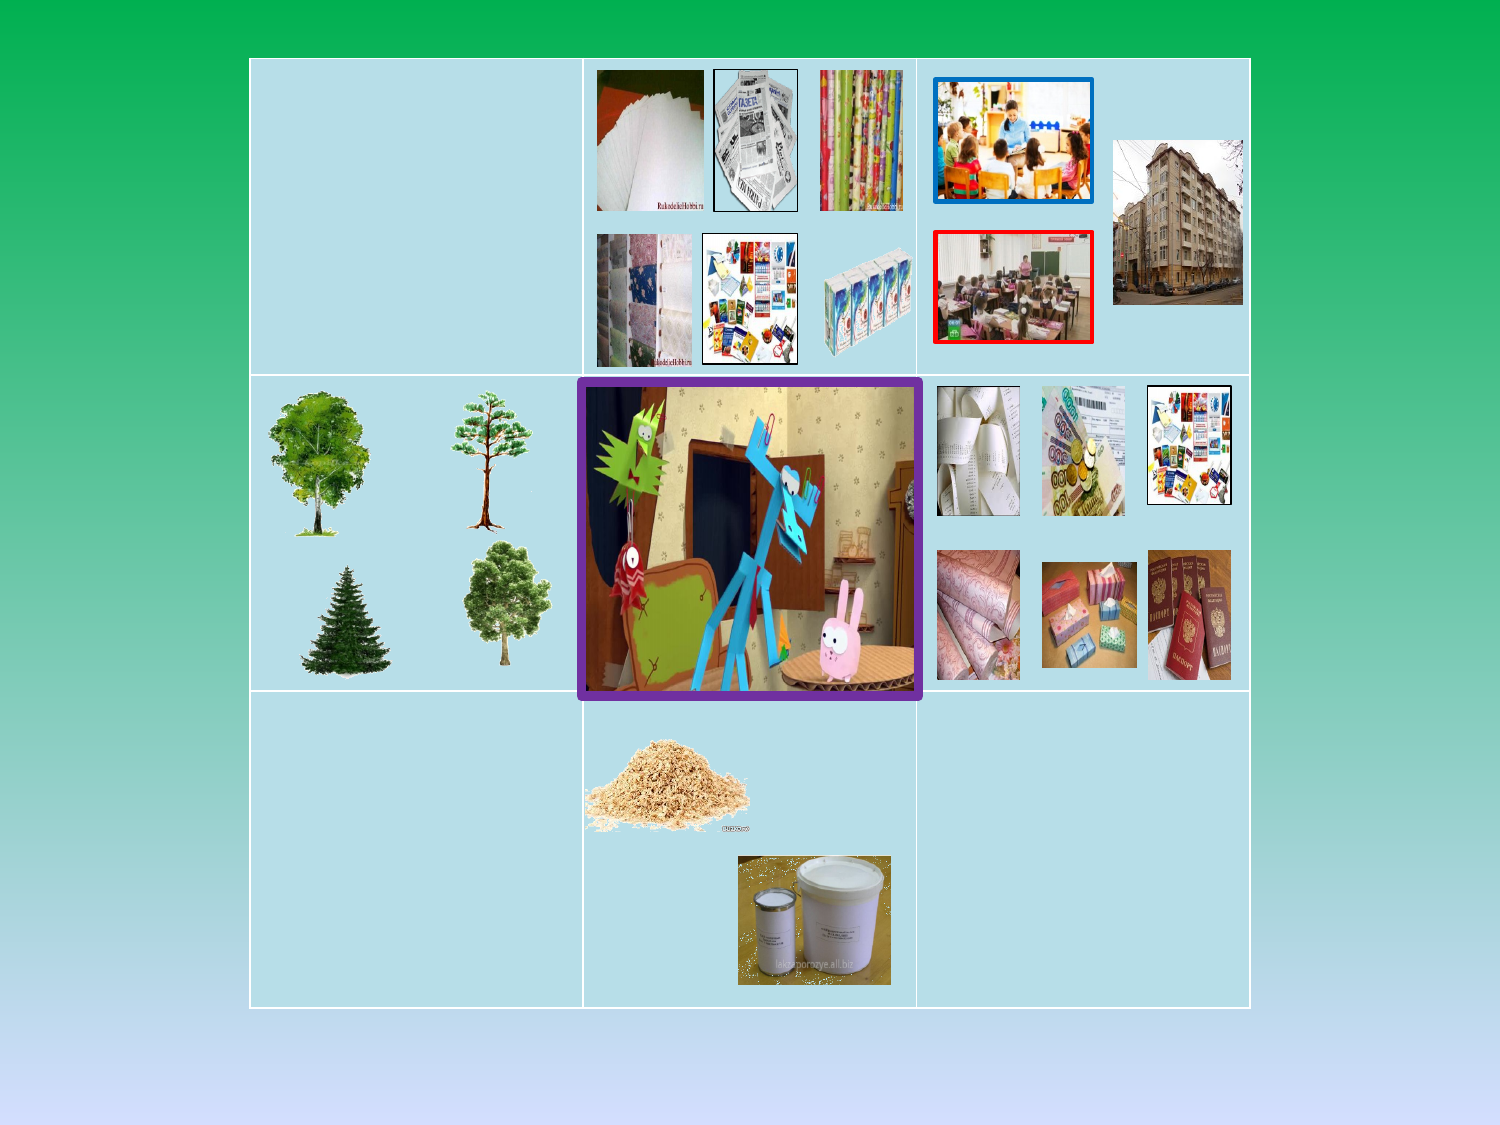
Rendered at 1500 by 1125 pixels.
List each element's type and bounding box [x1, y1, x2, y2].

picture [820, 70, 903, 212]
picture [585, 386, 915, 692]
picture [1113, 140, 1243, 305]
picture [937, 386, 1020, 516]
table_cell [251, 376, 582, 690]
picture [433, 386, 575, 669]
picture [702, 234, 798, 364]
picture [1148, 386, 1231, 505]
table_header [584, 59, 916, 374]
table_header [251, 59, 582, 374]
picture [1042, 562, 1137, 669]
table_cell [584, 701, 916, 1007]
picture [937, 234, 1091, 341]
picture [937, 550, 1020, 680]
picture [257, 386, 387, 540]
picture [1042, 386, 1126, 516]
table_cell [251, 692, 582, 1007]
picture [585, 714, 751, 833]
picture [820, 234, 915, 364]
picture [597, 70, 704, 212]
table_cell [917, 376, 1249, 690]
picture [292, 562, 399, 680]
table_header [917, 59, 1249, 374]
picture [937, 81, 1091, 200]
picture [1148, 550, 1231, 680]
picture [737, 855, 891, 985]
picture [597, 234, 692, 367]
picture [714, 70, 798, 212]
table_cell [917, 692, 1249, 1007]
